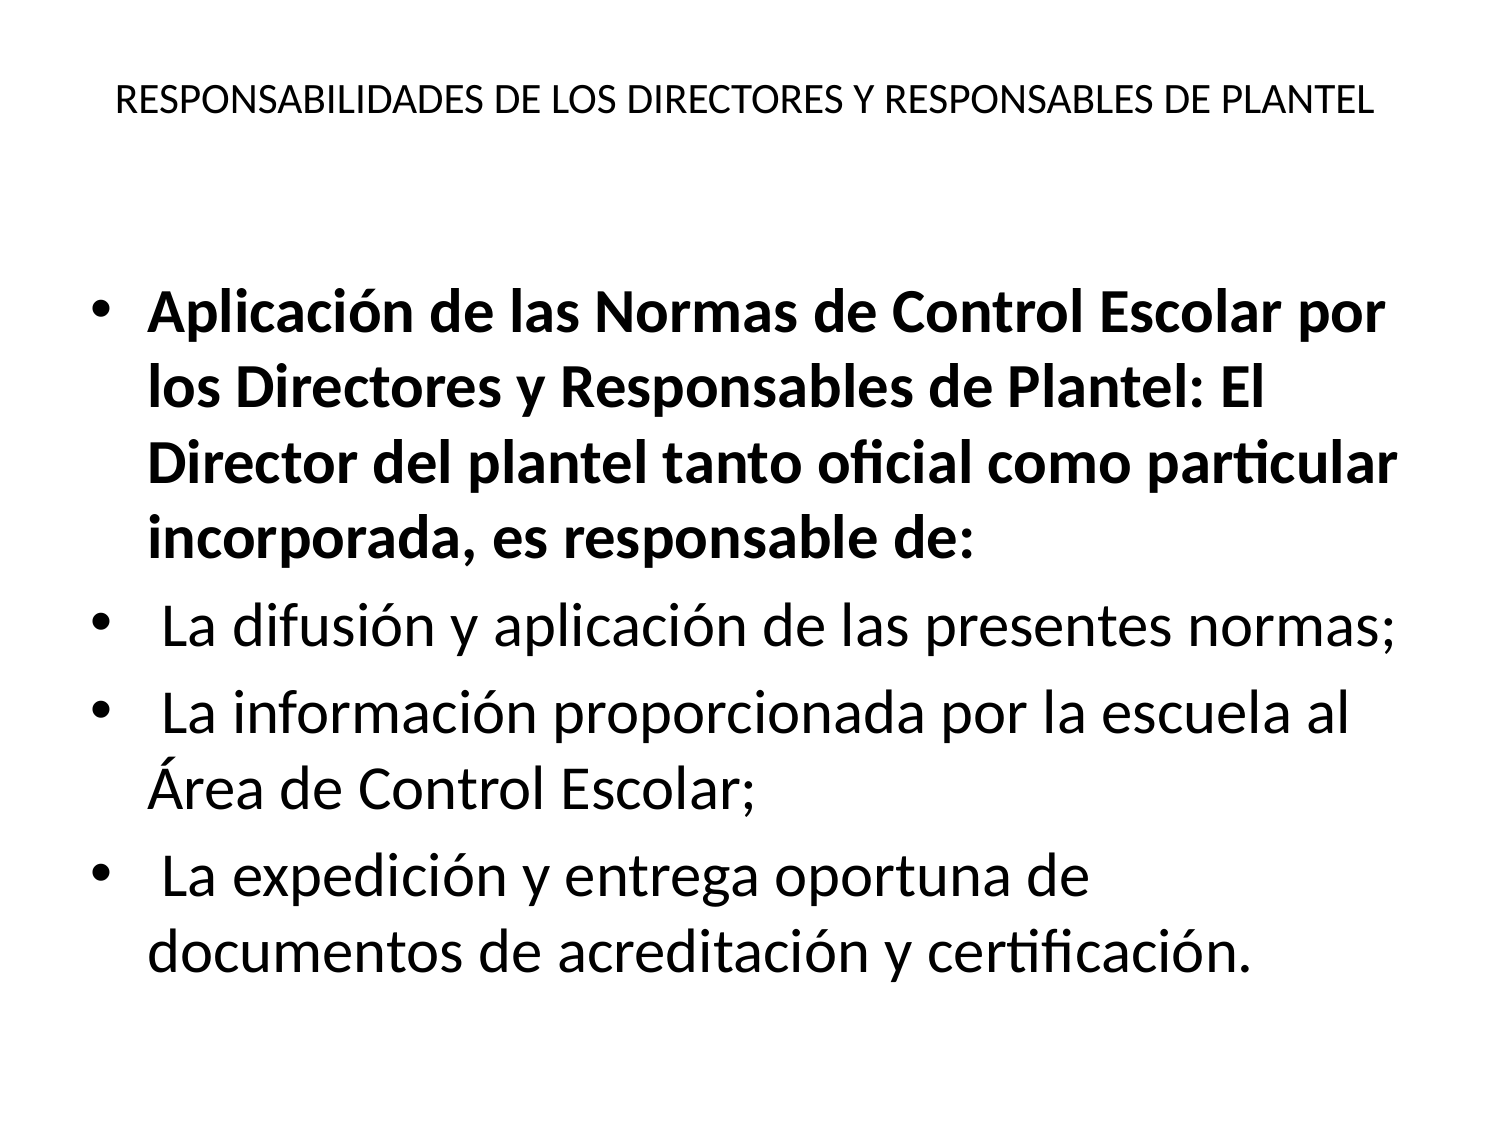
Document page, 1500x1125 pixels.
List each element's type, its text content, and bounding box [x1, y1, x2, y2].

title RESPONSABILIDADES DE LOS DIRECTORES Y RESPONSABLES DE PLANTEL [75, 45, 1425, 233]
list Aplicación de las Normas de Control Escolar por los Directores y Responsables de Plantel: El Director del plantel tanto oficial como particular incorporada, es responsable de: La difusión y aplicación de las presentes normas; La información proporcionada por la escuela al Área de Control Escolar; La expedición y entrega oportuna de documentos de acreditación y certificación. [75, 262, 1425, 1005]
